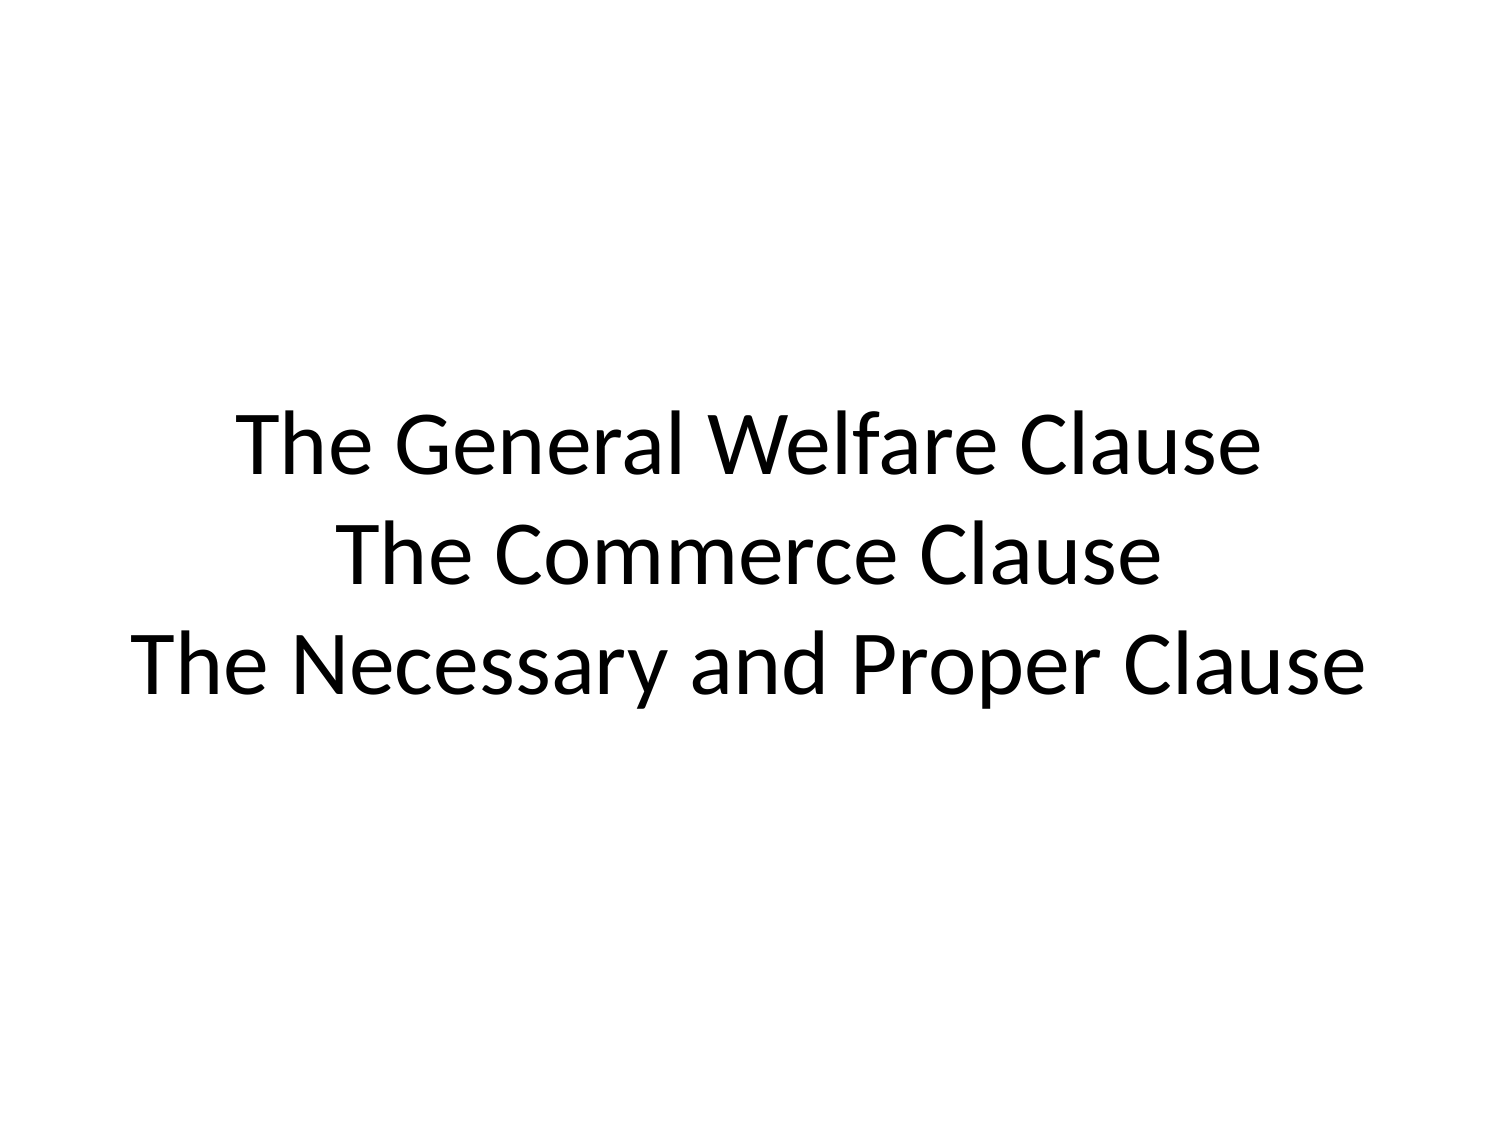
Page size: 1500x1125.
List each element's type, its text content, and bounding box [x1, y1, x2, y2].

title The General Welfare Clause The Commerce Clause The Necessary and Proper Clause [74, 44, 1426, 1051]
